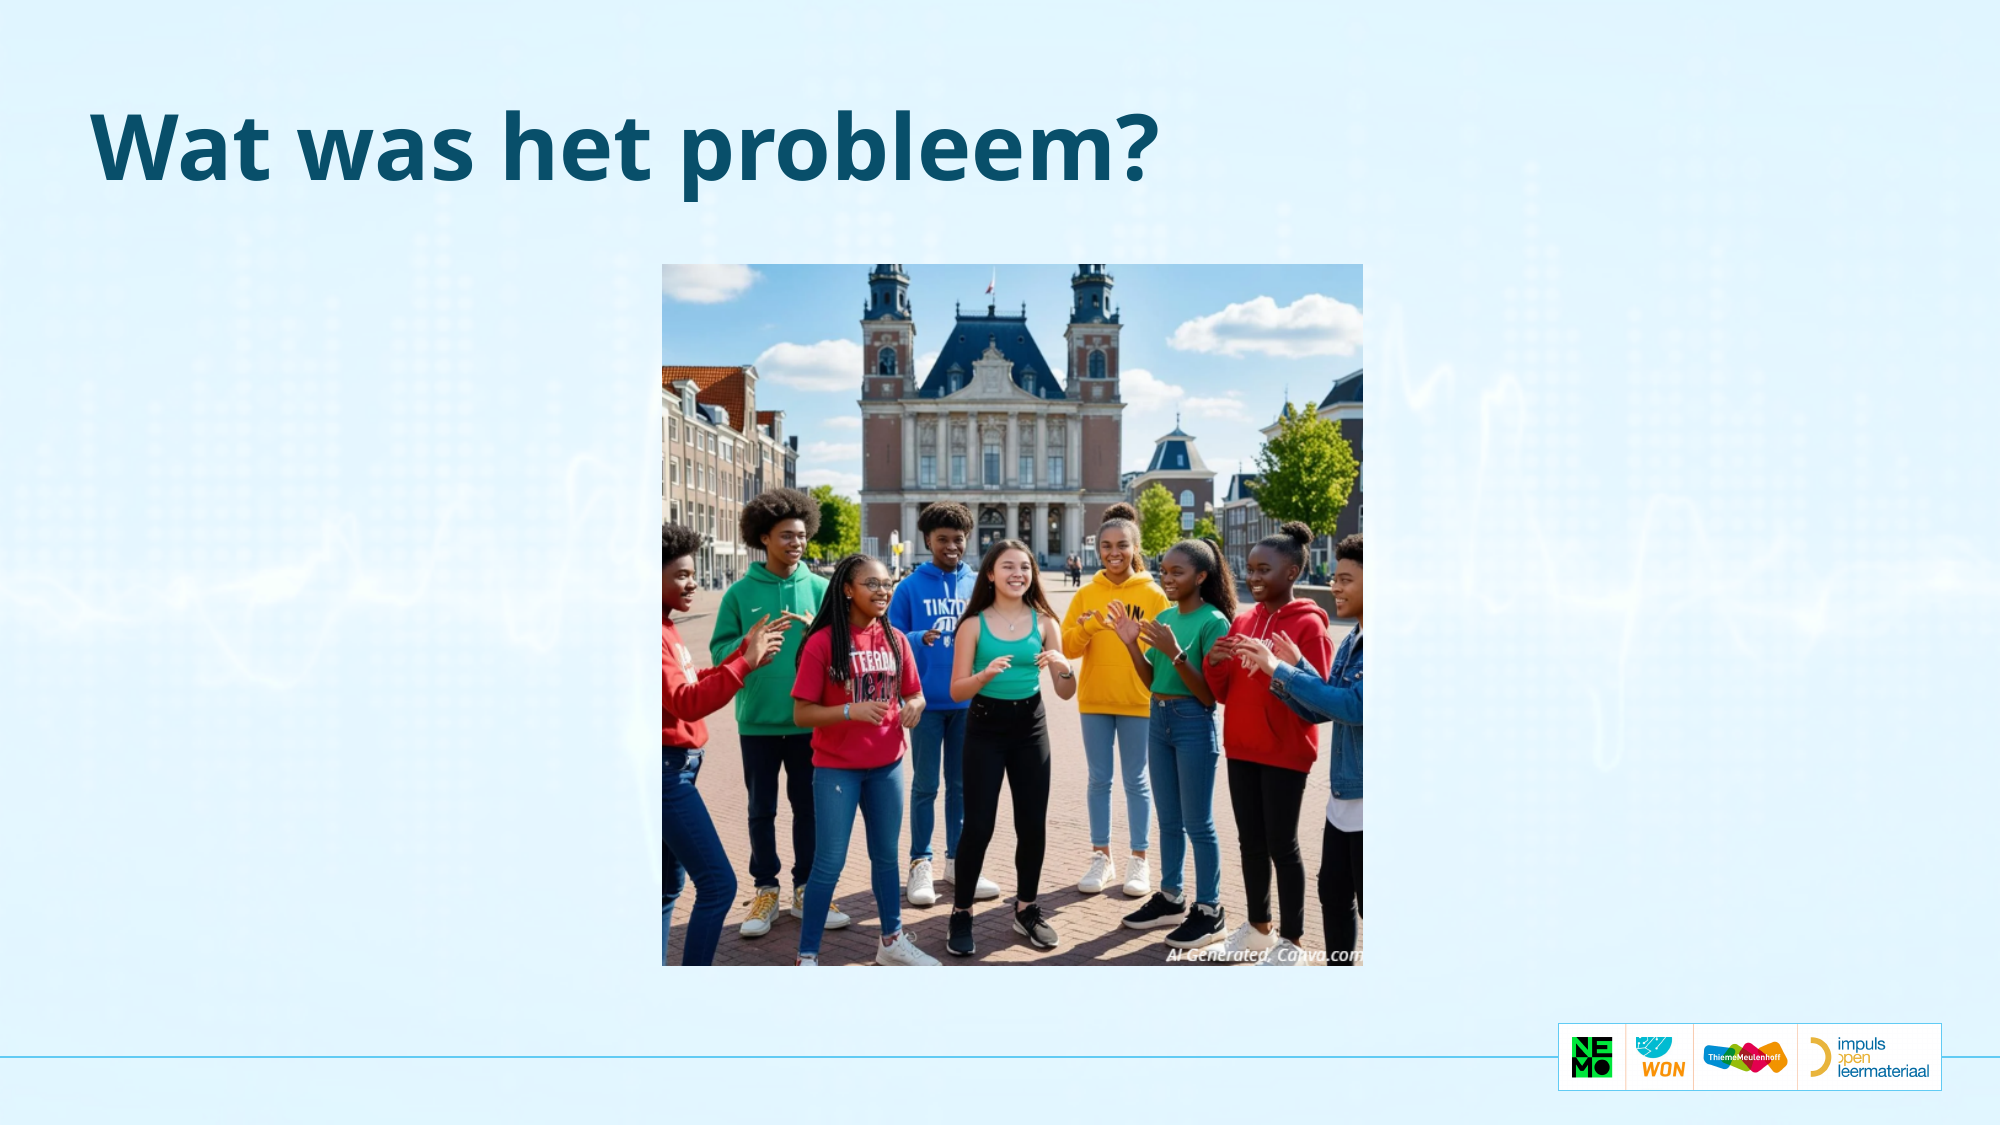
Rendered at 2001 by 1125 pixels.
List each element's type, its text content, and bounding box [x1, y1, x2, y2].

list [662, 264, 1363, 966]
title Wat was het probleem? [90, 89, 1910, 247]
picture [1559, 1024, 1941, 1090]
